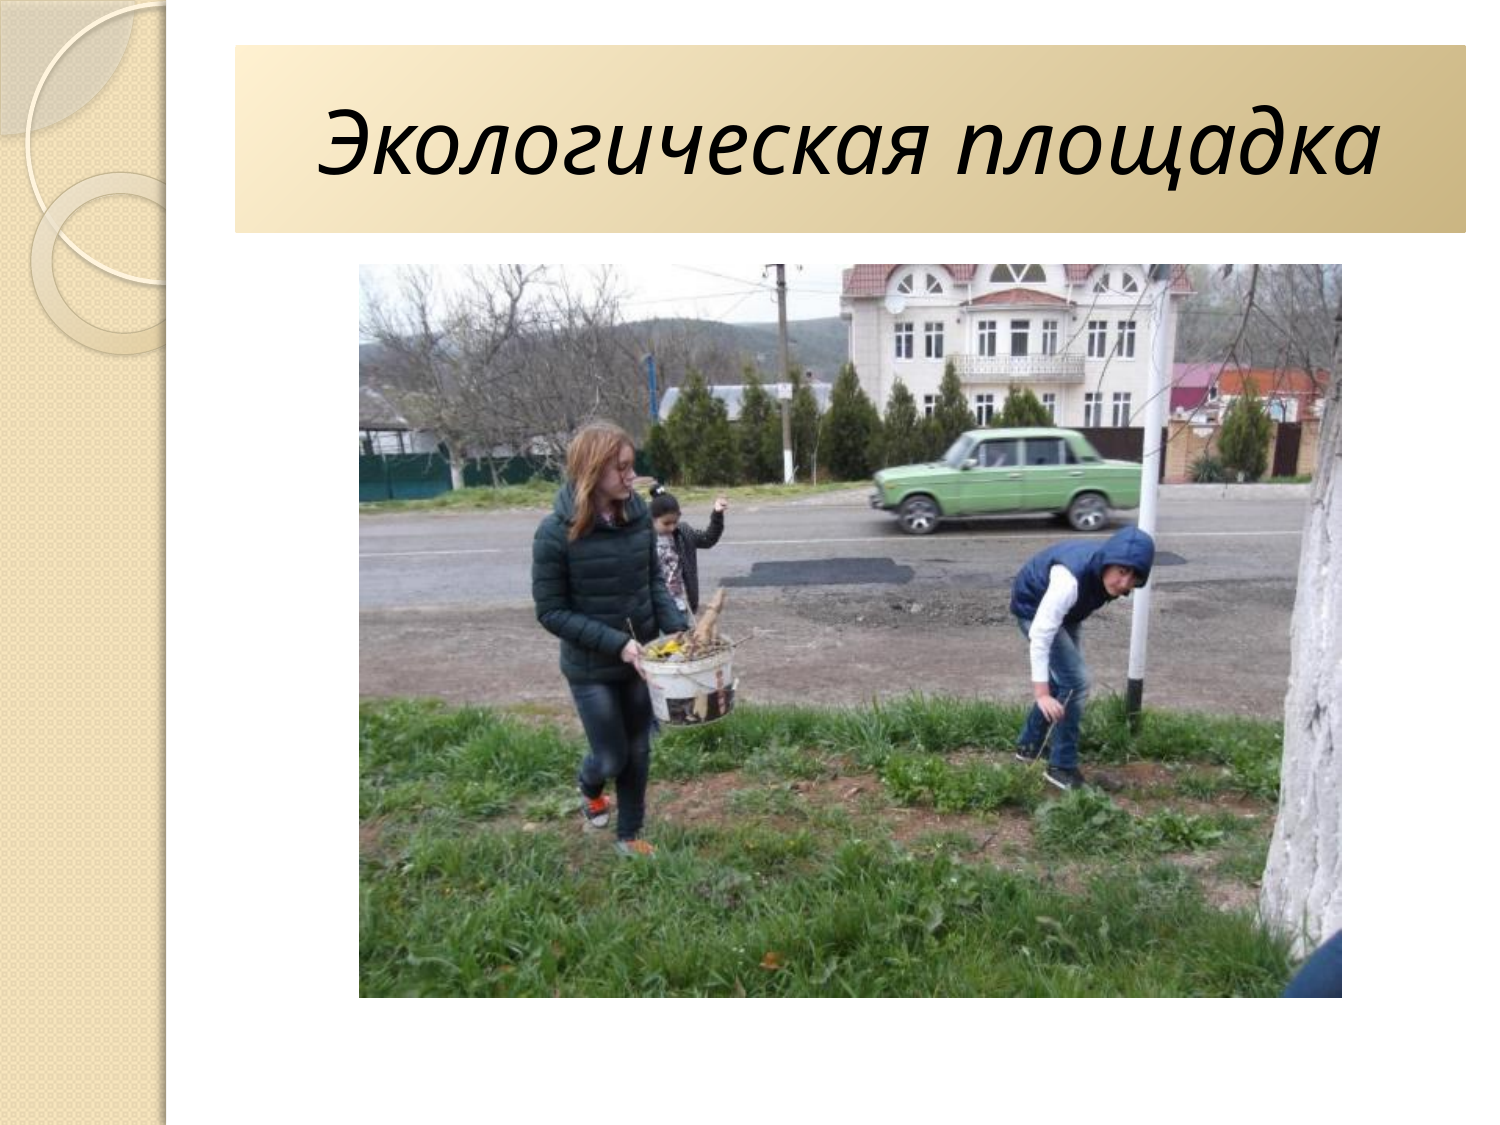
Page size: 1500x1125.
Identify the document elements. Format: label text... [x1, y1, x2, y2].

title Экологическая площадка [235, 45, 1466, 233]
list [359, 264, 1342, 998]
